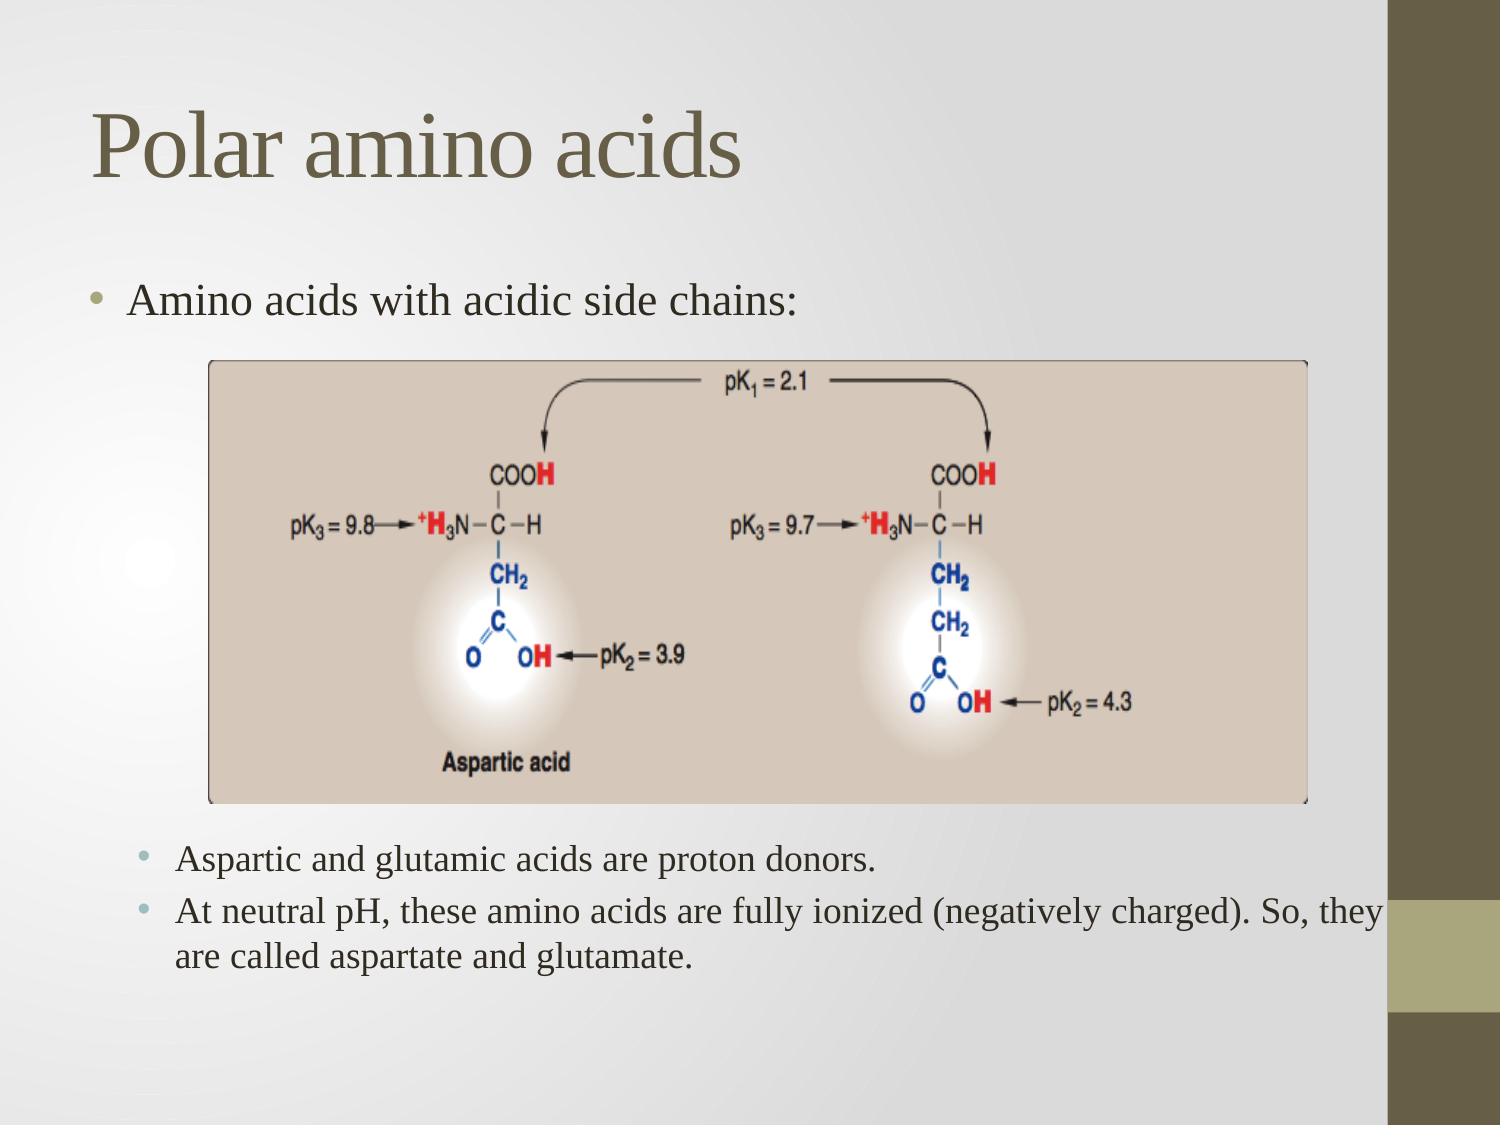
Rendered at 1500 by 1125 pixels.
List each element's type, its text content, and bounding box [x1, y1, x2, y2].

title Polar amino acids [75, 45, 1325, 233]
picture [207, 360, 1309, 804]
list Amino acids with acidic side chains: Aspartic and glutamic acids are proton donors. At neutral pH, these amino acids are fully ionized (negatively charged). So, they are called aspartate and glutamate. [54, 262, 1405, 1064]
